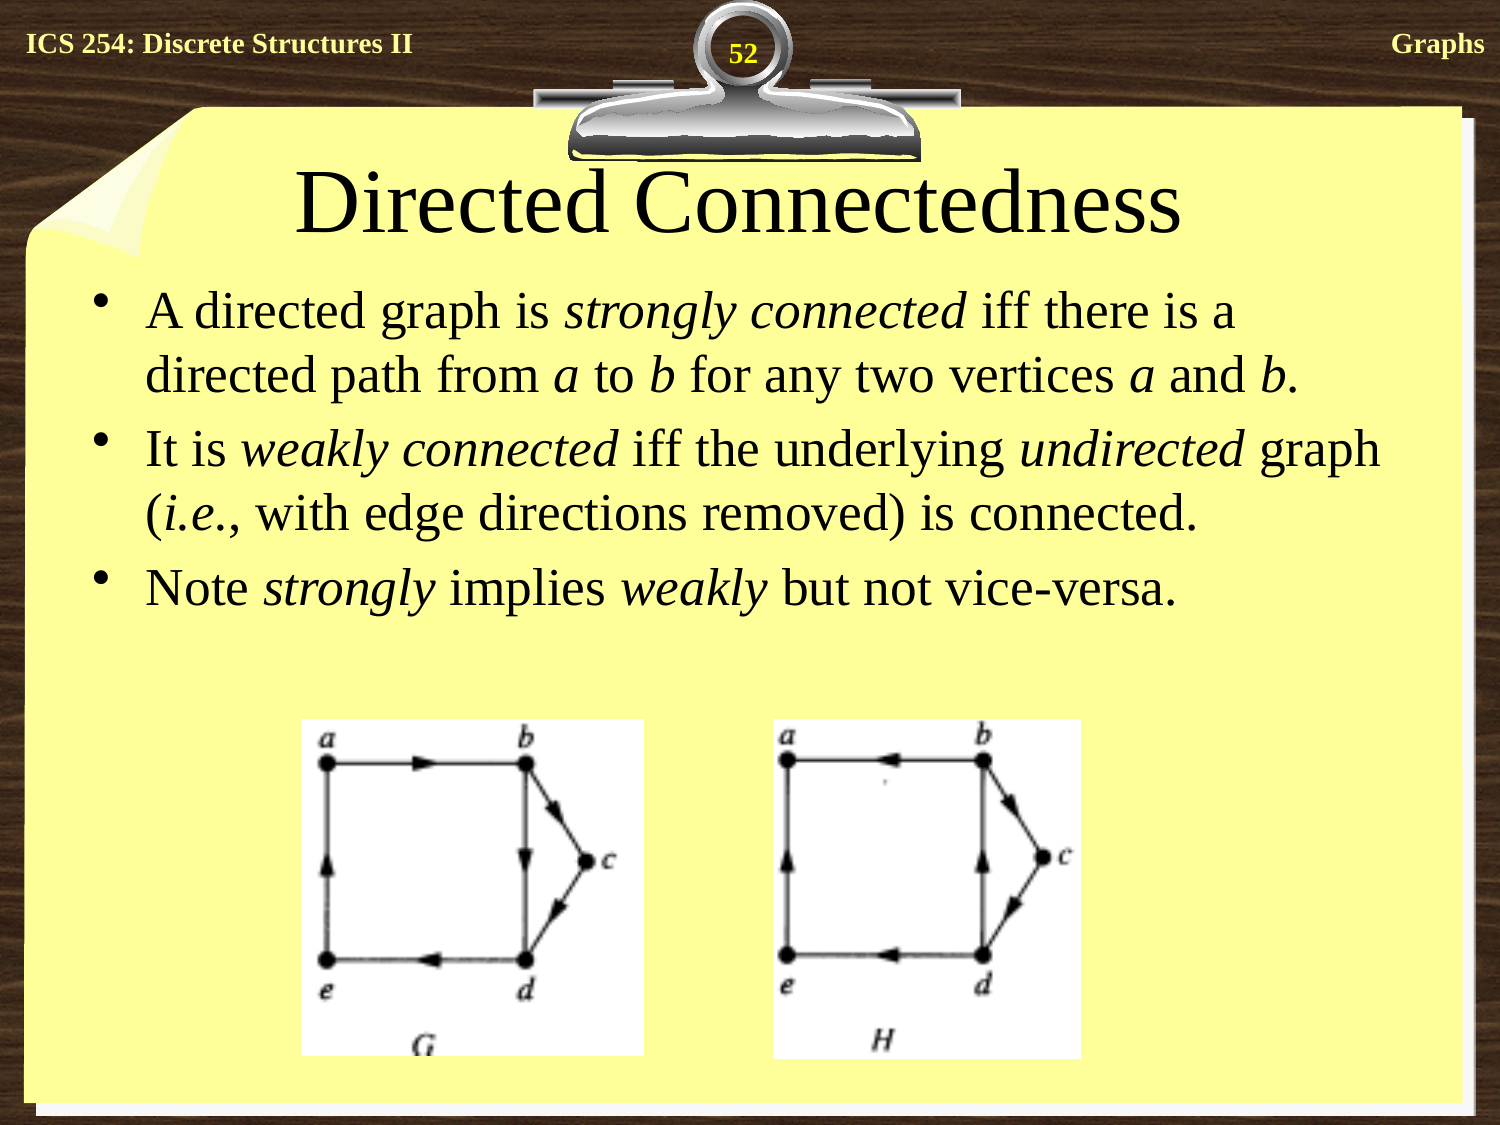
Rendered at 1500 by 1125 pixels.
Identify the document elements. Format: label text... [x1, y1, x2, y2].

picture [673, 84, 708, 89]
list A directed graph is strongly connected iff there is a directed path from a to b for any two vertices a and b. It is weakly connected iff the underlying undirected graph (i.e., with edge directions removed) is connected. Note strongly implies weakly but not vice-versa. [77, 267, 1436, 714]
picture [0, 0, 1500, 1125]
picture [301, 718, 644, 1057]
slide_number 52 [394, 18, 774, 84]
picture [773, 718, 1082, 1059]
title Directed Connectedness [77, 125, 1403, 267]
